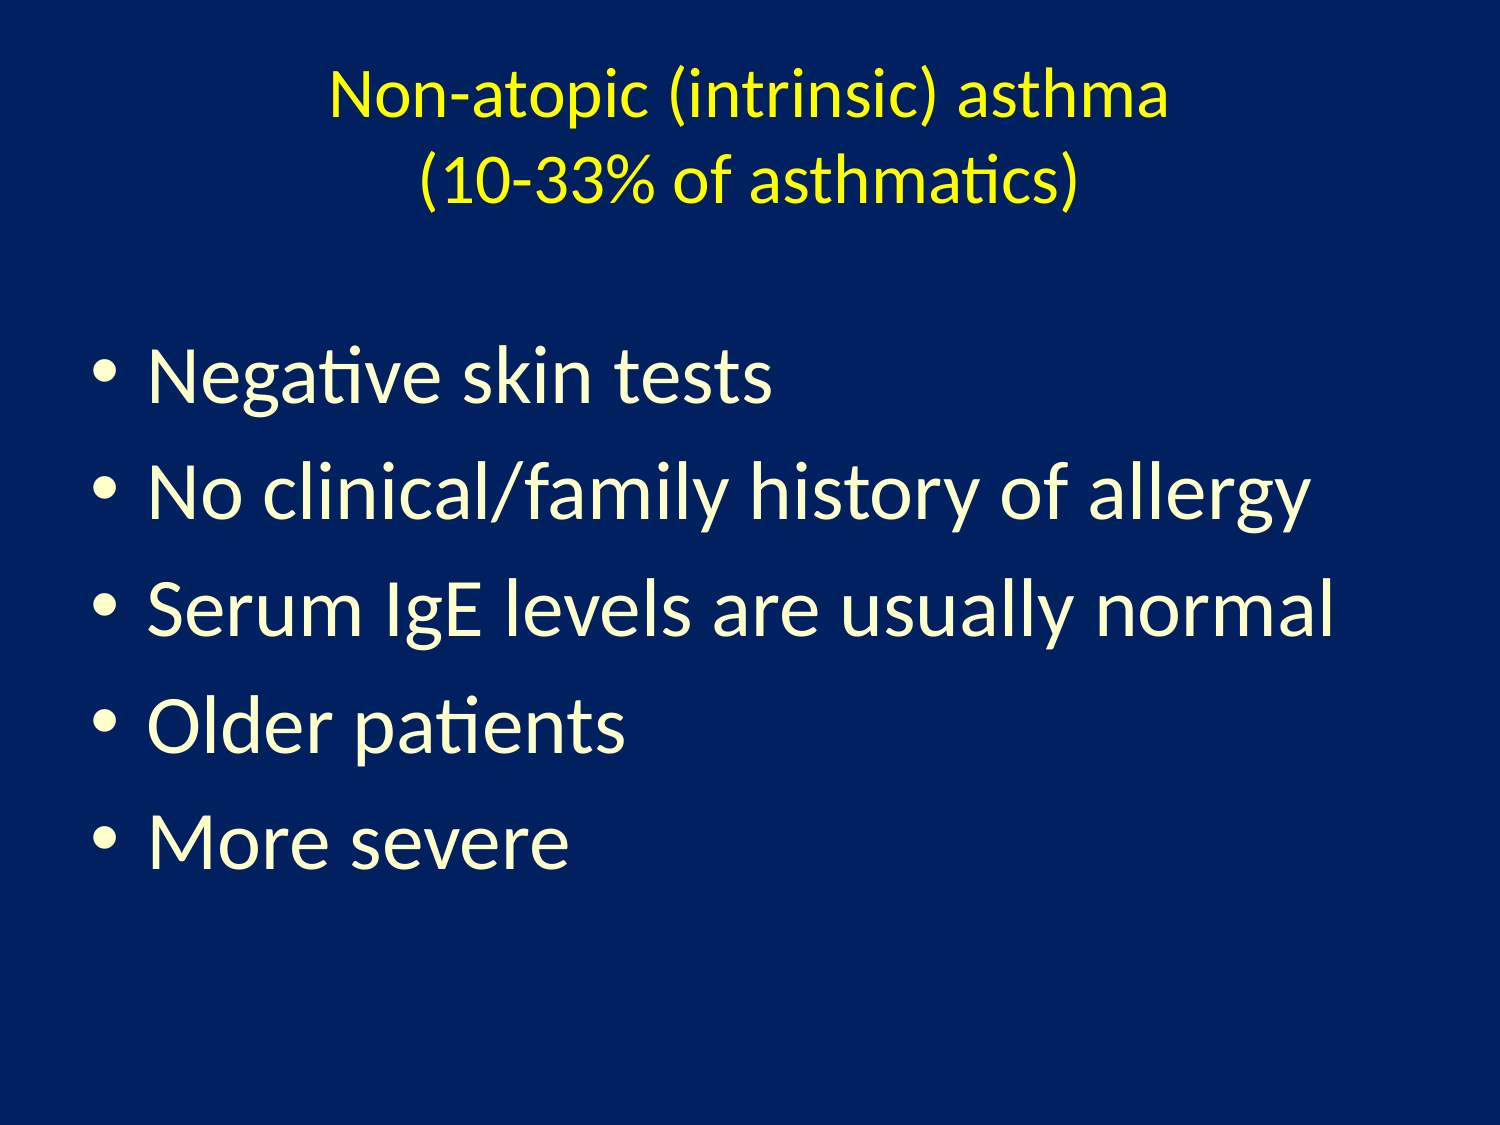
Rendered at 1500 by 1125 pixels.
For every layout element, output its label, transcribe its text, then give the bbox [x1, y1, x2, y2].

title Non-atopic (intrinsic) asthma (10-33% of asthmatics) [75, 37, 1425, 312]
list Negative skin tests No clinical/family history of allergy Serum IgE levels are usually normal Older patients More severe [75, 312, 1425, 1005]
